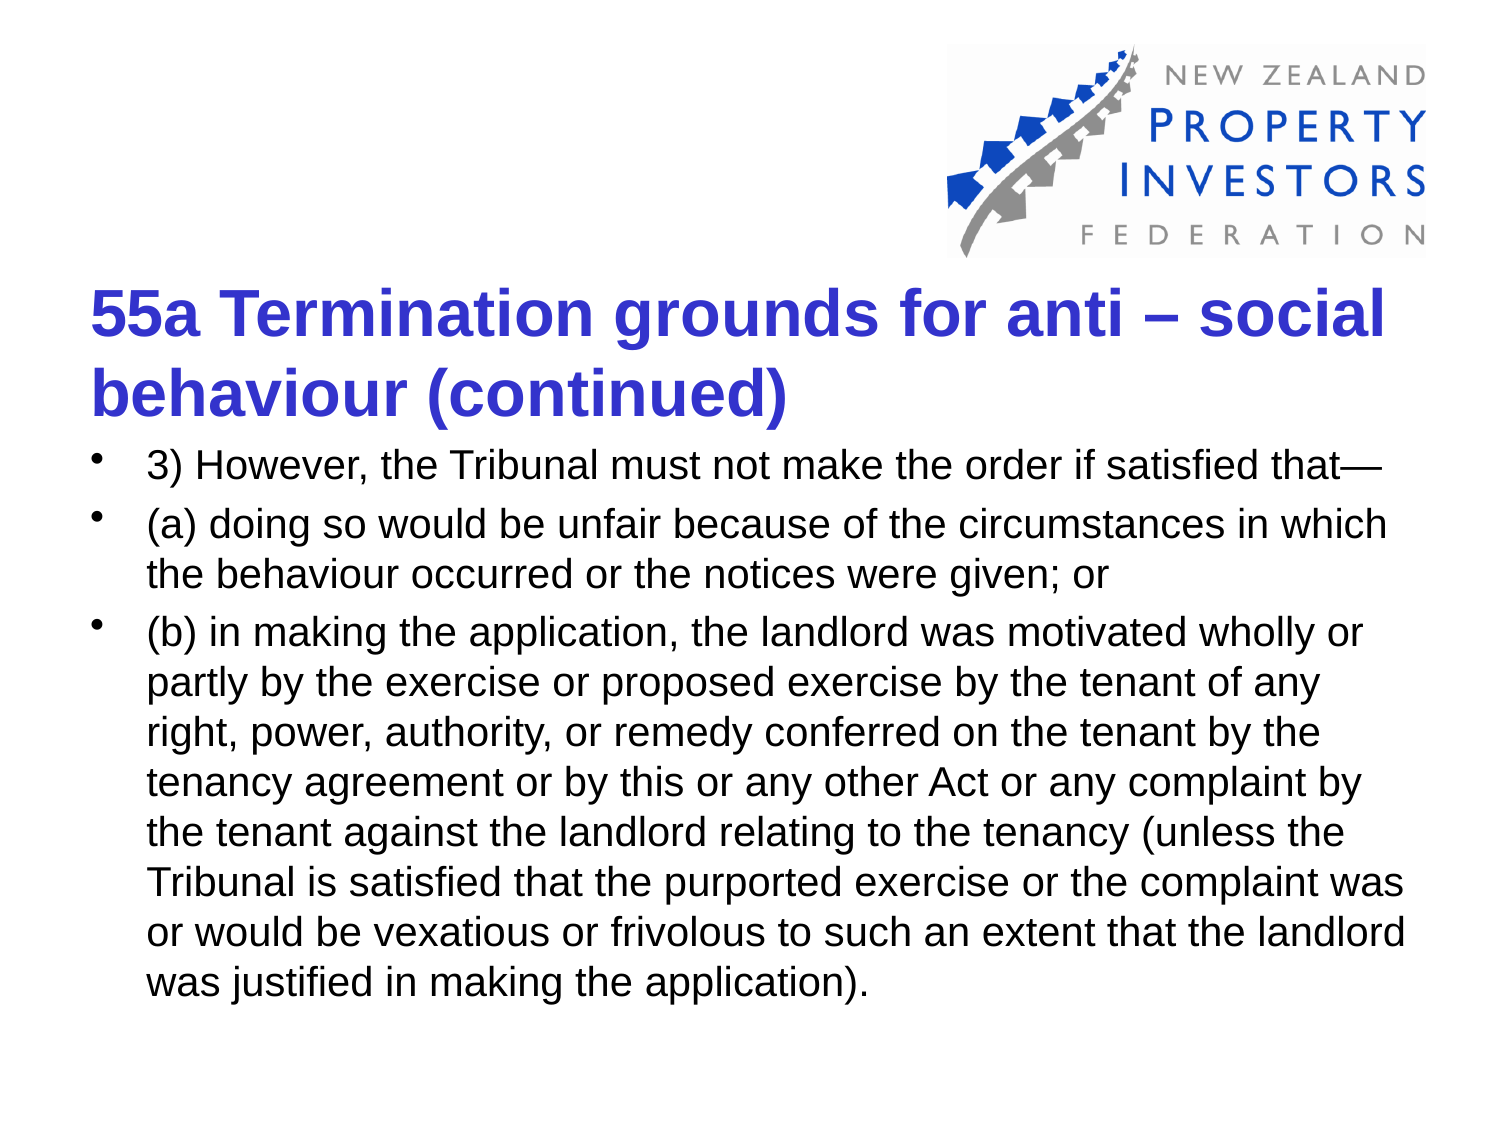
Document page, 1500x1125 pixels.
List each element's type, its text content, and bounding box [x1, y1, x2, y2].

list 55a Termination grounds for anti – social behaviour (continued) 3) However, the Tribunal must not make the order if satisfied that— (a) doing so would be unfair because of the circumstances in which the behaviour occurred or the notices were given; or (b) in making the application, the landlord was motivated wholly or partly by the exercise or proposed exercise by the tenant of any right, power, authority, or remedy conferred on the tenant by the tenancy agreement or by this or any other Act or any complaint by the tenant against the landlord relating to the tenancy (unless the Tribunal is satisfied that the purported exercise or the complaint was or would be vexatious or frivolous to such an extent that the landlord was justified in making the application). [74, 262, 1426, 1006]
picture [946, 44, 1426, 258]
